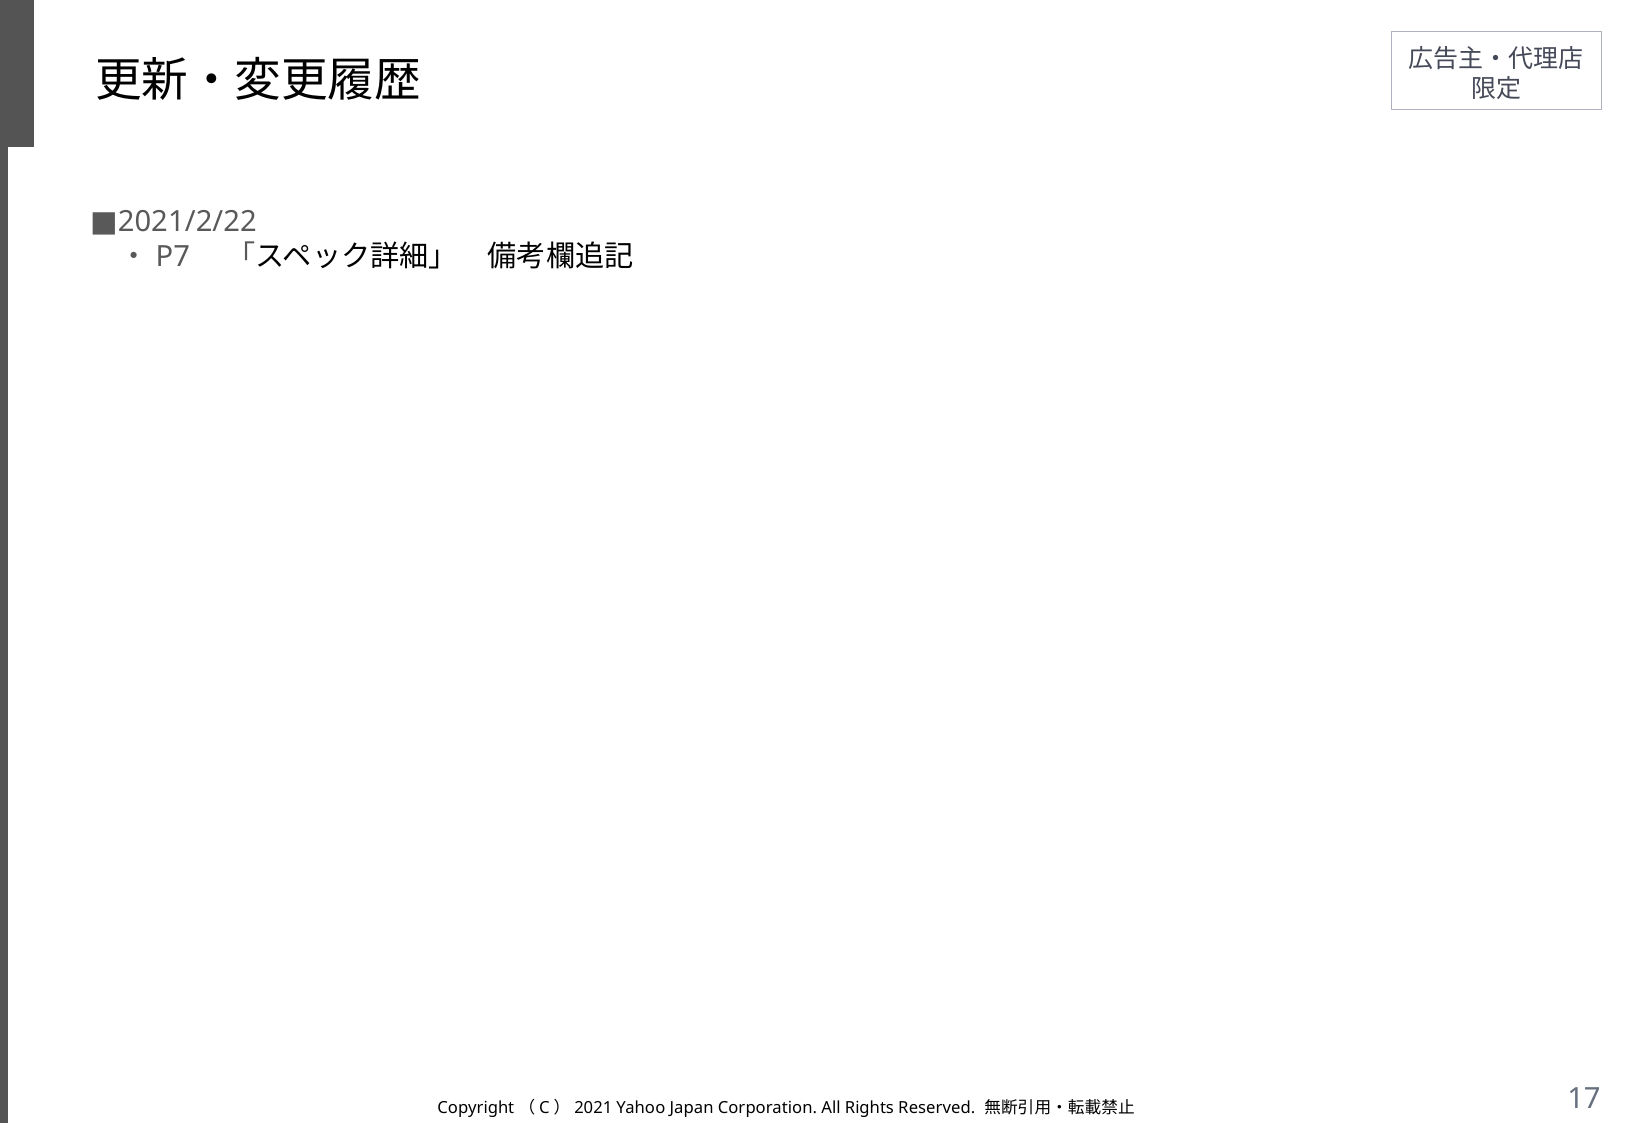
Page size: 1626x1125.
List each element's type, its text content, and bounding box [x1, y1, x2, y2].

footer Copyright（C）2021 Yahoo Japan Corporation. All Rights Reserved. 無断引用・転載禁止 [422, 1089, 1167, 1125]
title 更新・変更履歴 [80, 42, 1392, 114]
text_box ■2021/2/22 ・P7 「スペック詳細」 備考欄追記 [75, 195, 1585, 320]
